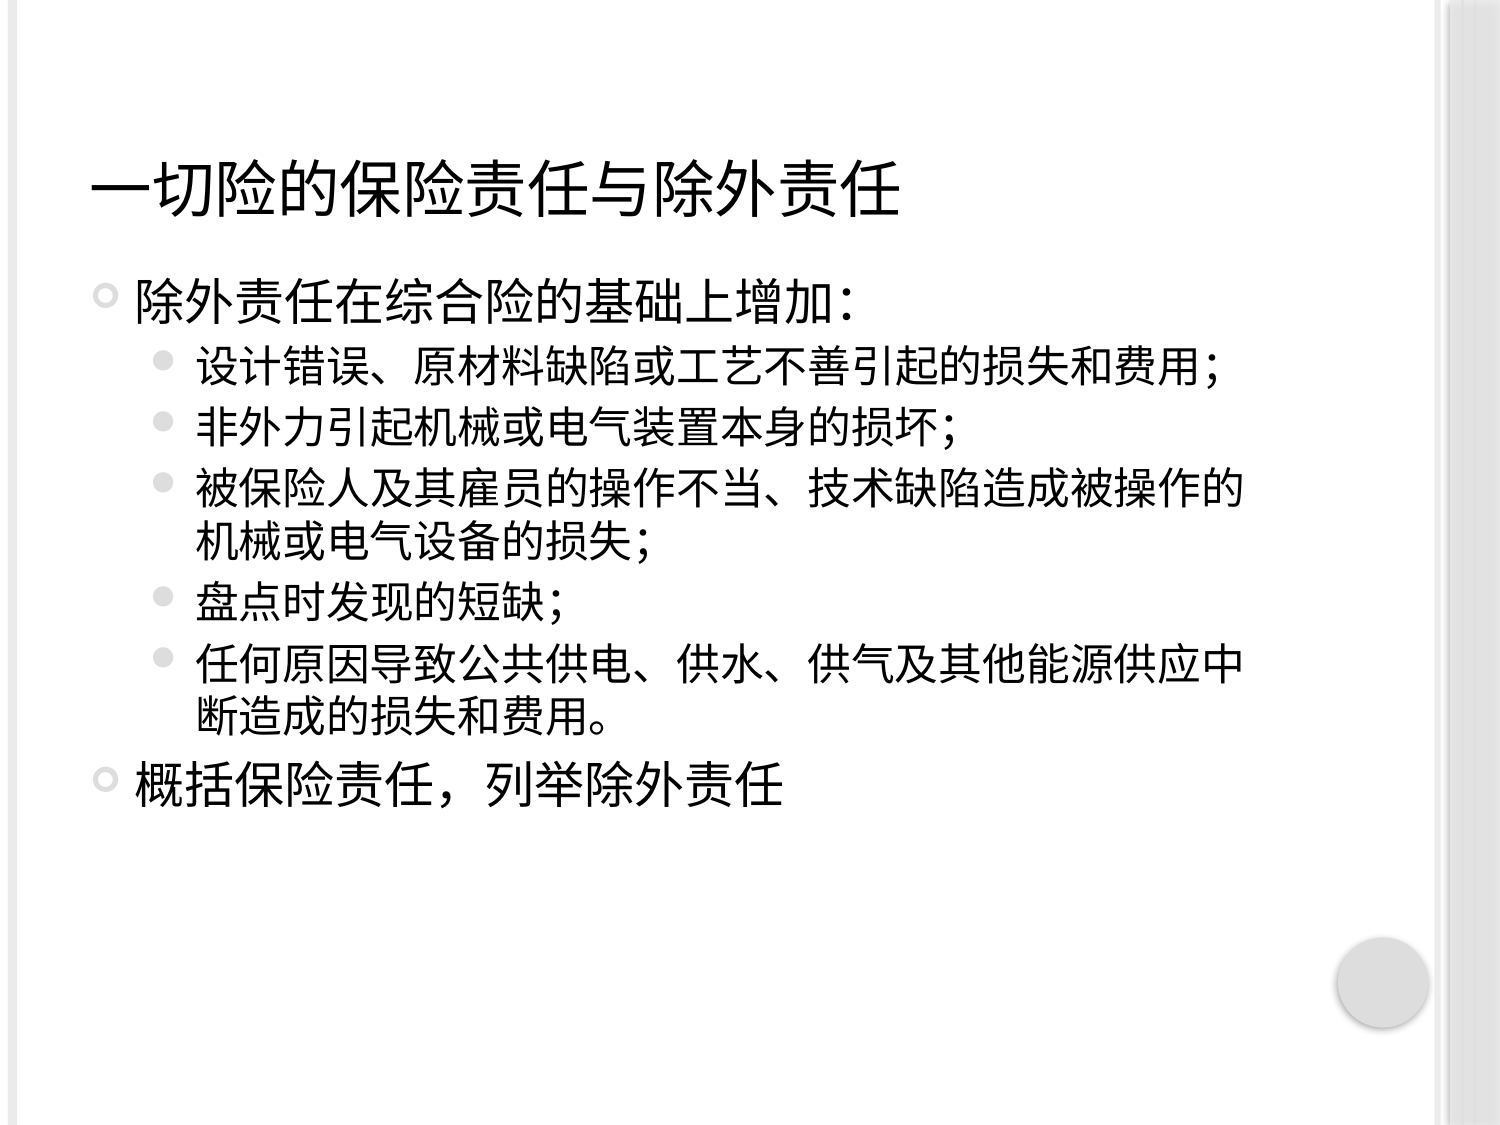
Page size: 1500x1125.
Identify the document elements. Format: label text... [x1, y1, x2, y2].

list 除外责任在综合险的基础上增加： 设计错误、原材料缺陷或工艺不善引起的损失和费用； 非外力引起机械或电气装置本身的损坏； 被保险人及其雇员的操作不当、技术缺陷造成被操作的机械或电气设备的损失； 盘点时发现的短缺； 任何原因导致公共供电、供水、供气及其他能源供应中断造成的损失和费用。 概括保险责任，列举除外责任 [74, 262, 1301, 1063]
title 一切险的保险责任与除外责任 [75, 45, 1300, 233]
